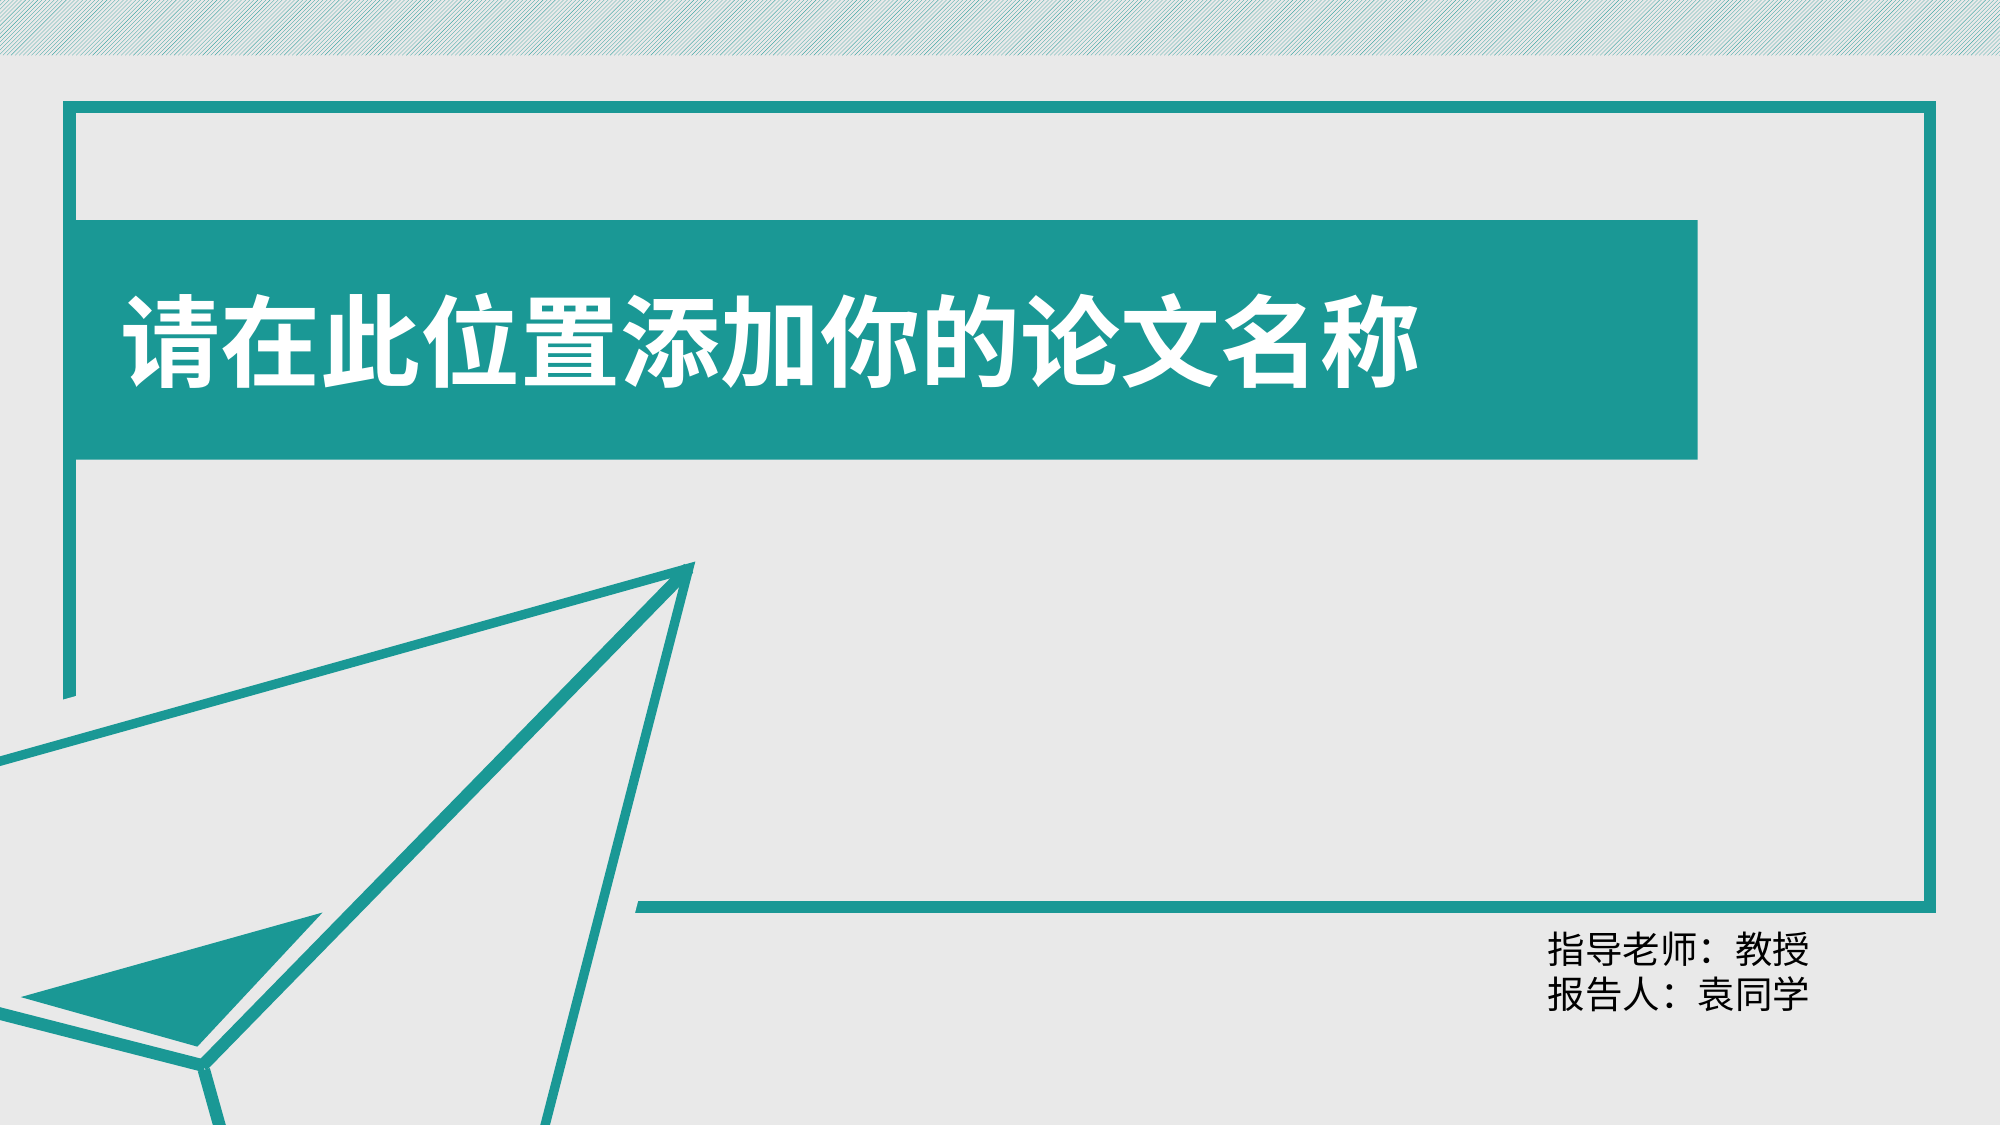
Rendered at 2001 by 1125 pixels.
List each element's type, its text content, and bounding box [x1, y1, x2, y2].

text_box [69, 219, 1699, 461]
text_box 指导老师：教授 报告人：袁同学 [1532, 918, 1931, 1023]
text_box 请在此位置添加你的论文名称 [105, 271, 1436, 407]
